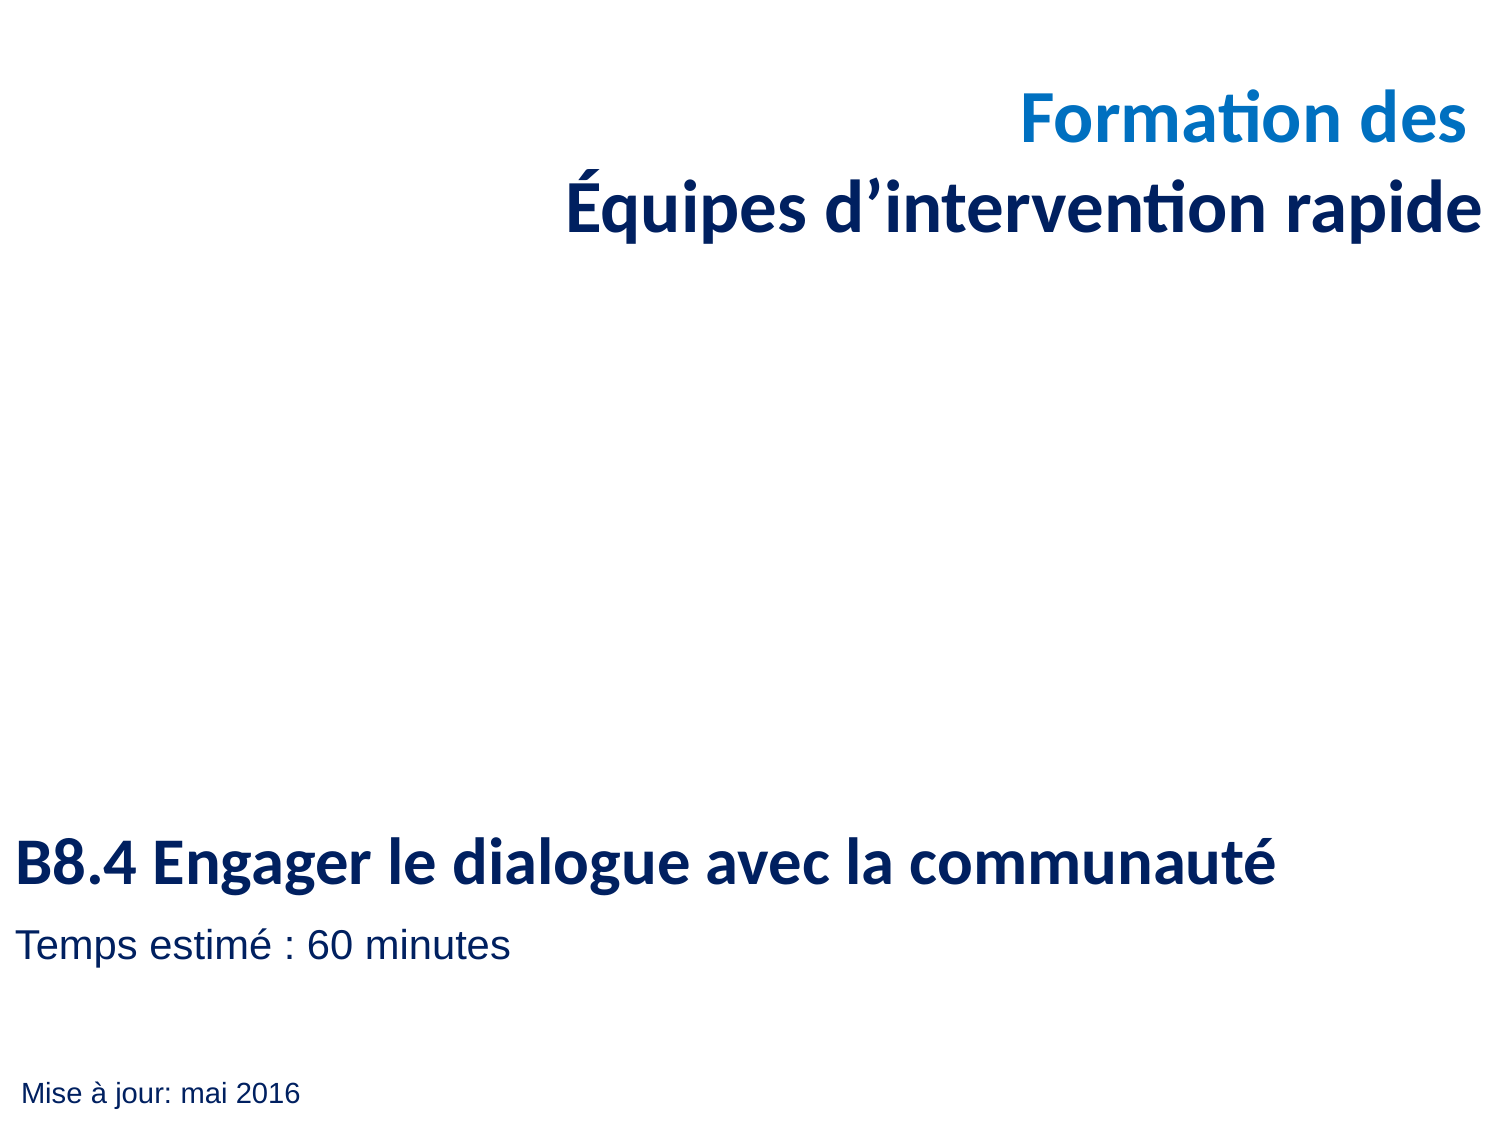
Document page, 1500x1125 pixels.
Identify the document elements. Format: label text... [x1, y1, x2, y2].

text_box Temps estimé : 60 minutes [0, 910, 615, 976]
title Formation des Équipes d’intervention rapide [419, 13, 1500, 302]
text_box Mise à jour: mai 2016 [6, 1067, 317, 1117]
subtitle B8.4 Engager le dialogue avec la communauté [0, 810, 1500, 911]
